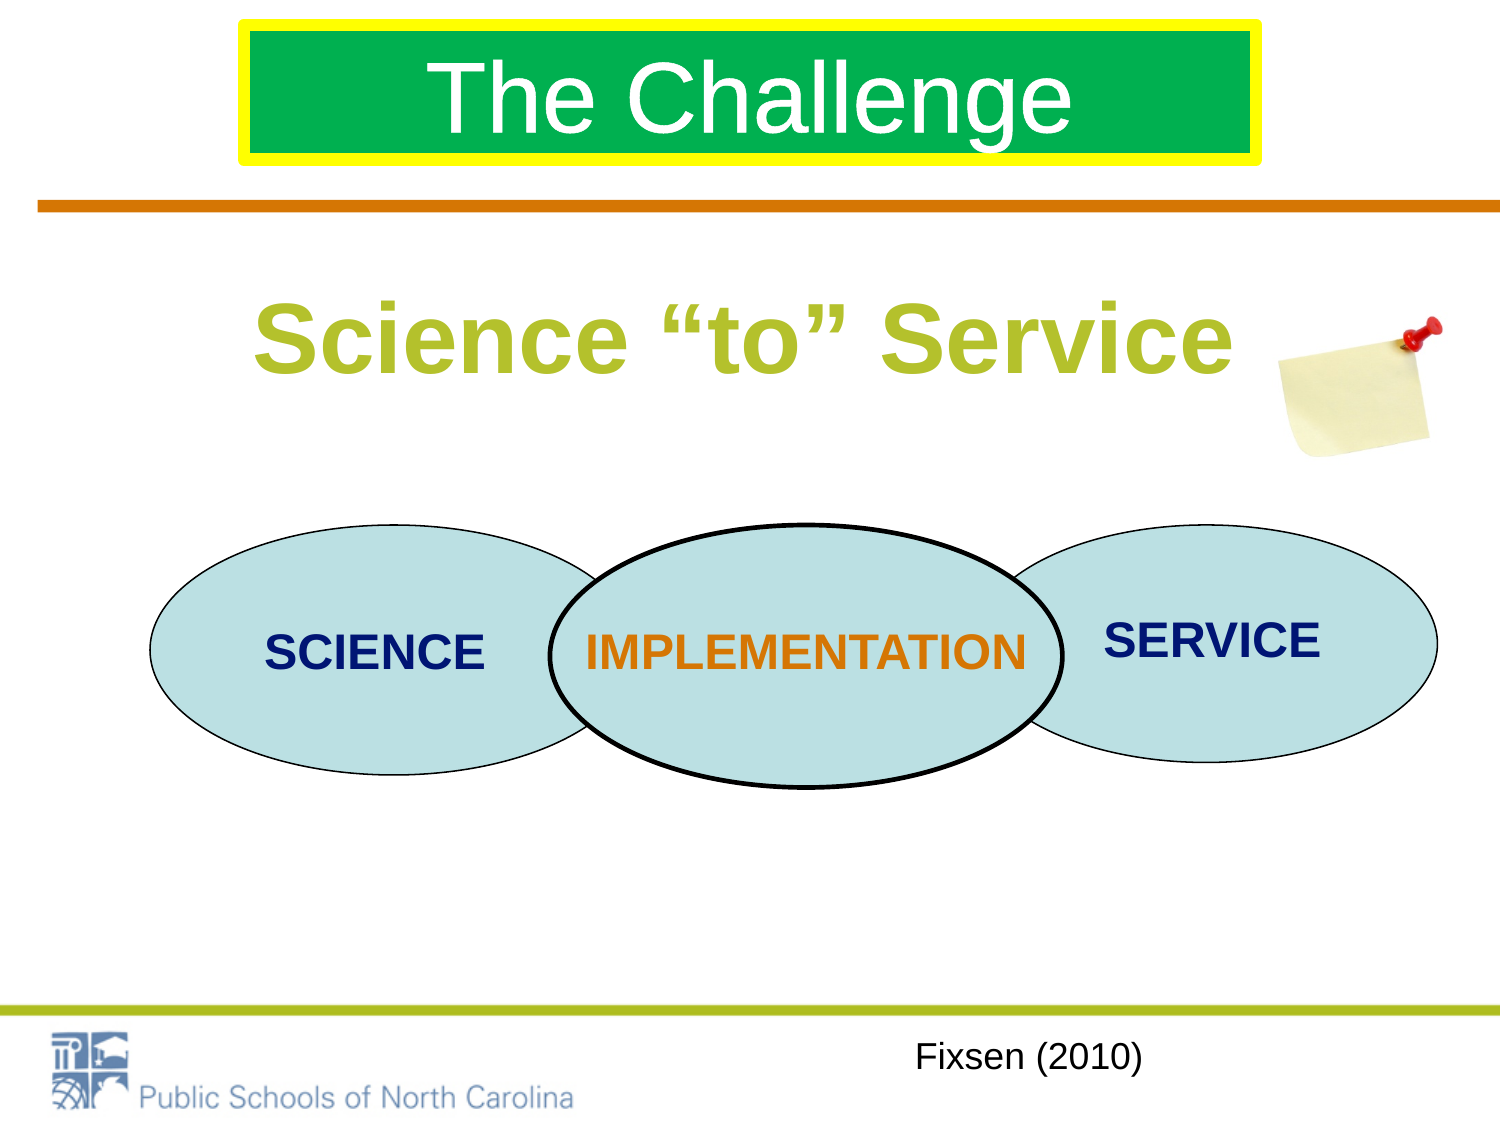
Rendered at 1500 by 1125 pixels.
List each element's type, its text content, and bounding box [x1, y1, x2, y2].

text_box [149, 524, 548, 776]
picture [0, 1, 1500, 1124]
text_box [1063, 524, 1438, 763]
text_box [549, 524, 1063, 788]
text_box [37, 199, 1500, 213]
text_box [912, 924, 1400, 1063]
text_box Fixsen (2010) [899, 1024, 1213, 1085]
title Science “to” Service [237, 249, 1288, 418]
text_box The Challenge [243, 24, 1257, 160]
